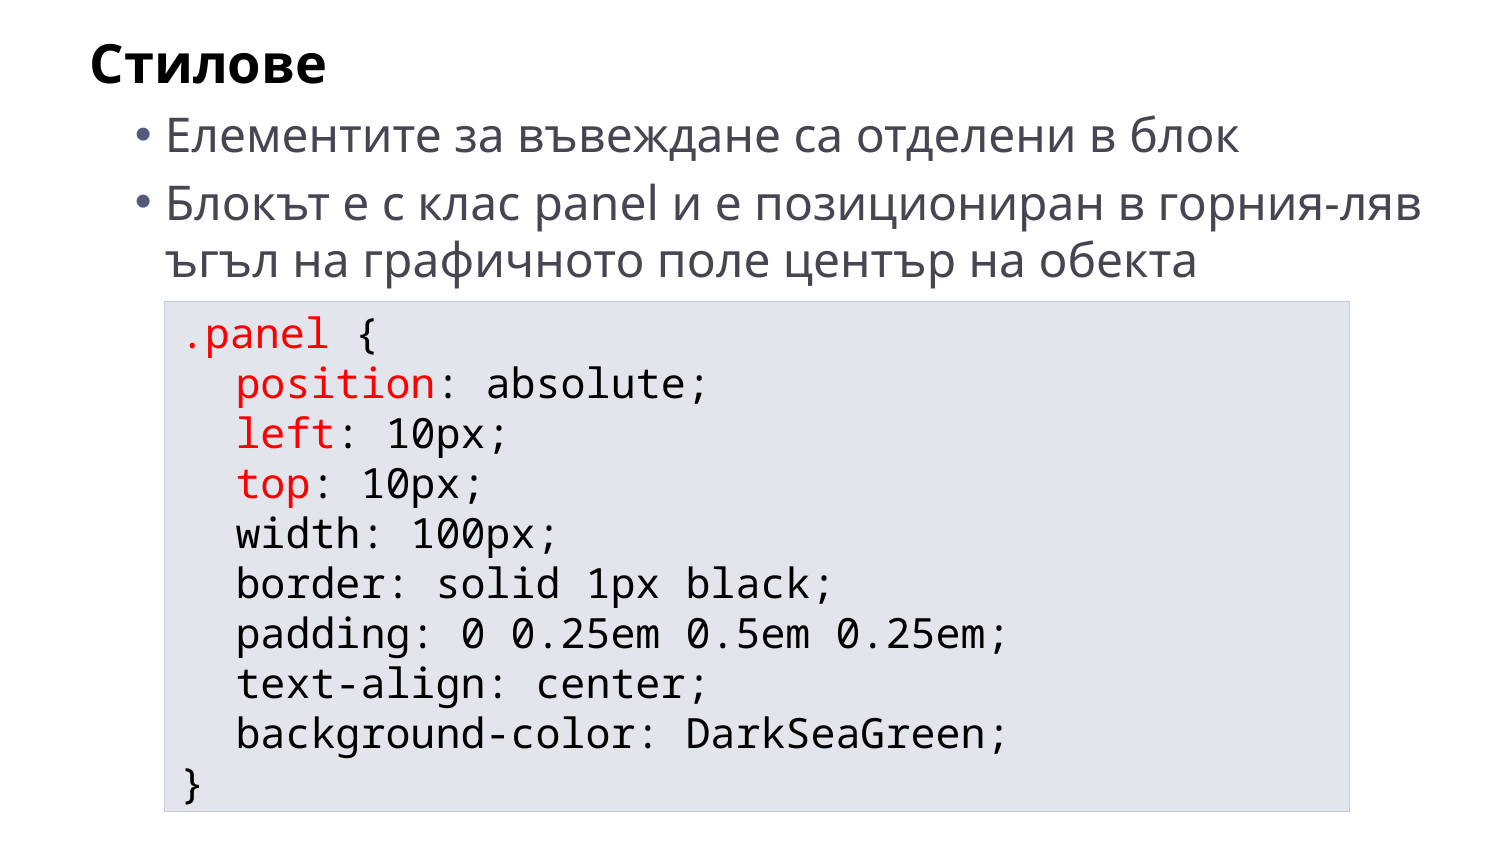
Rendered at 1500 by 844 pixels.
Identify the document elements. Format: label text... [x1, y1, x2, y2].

text_box .panel { position: absolute; left: 10px; top: 10px; width: 100px; border: solid 1px black; padding: 0 0.25em 0.5em 0.25em; text-align: center; background-color: DarkSeaGreen; } [164, 301, 1350, 812]
list Стилове Елементите за въвеждане са отделени в блок Блокът е с клас panel и е позициониран в горния-ляв ъгъл на графичното поле център на обекта [75, 21, 1475, 835]
